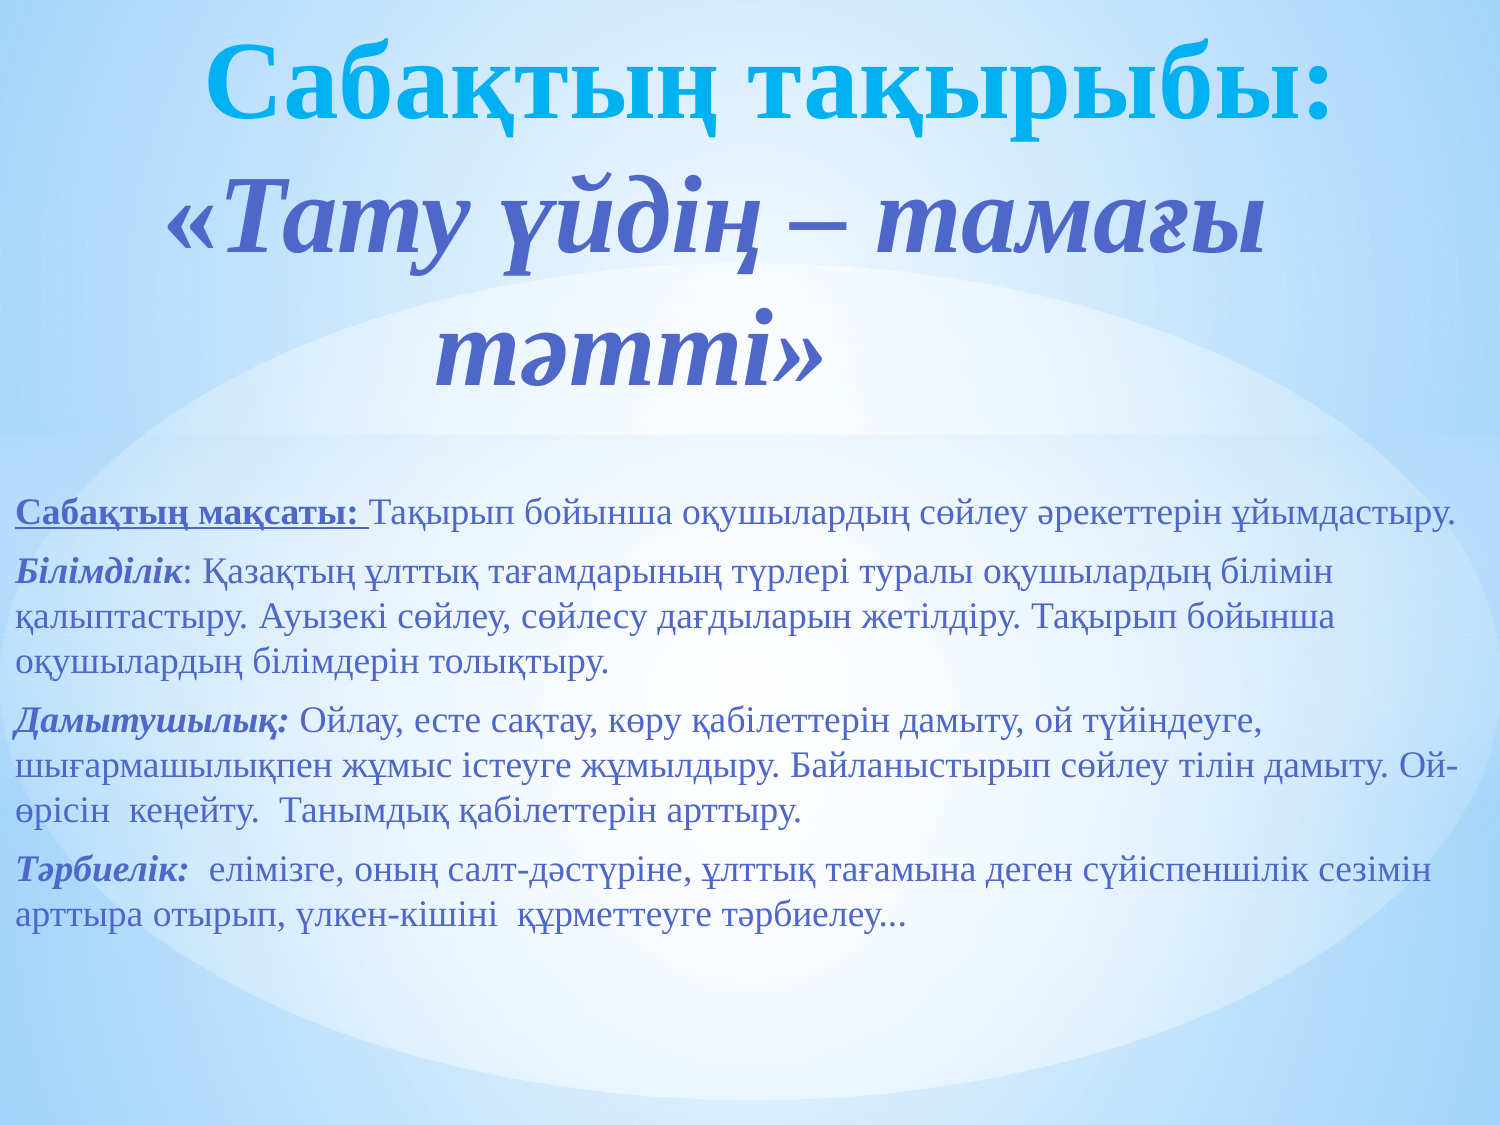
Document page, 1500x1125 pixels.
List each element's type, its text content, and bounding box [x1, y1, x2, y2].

title Сабақтың тақырыбы: «Тату үйдің – тамағы тәтті» [112, 0, 1400, 740]
subtitle Сабақтың мақсаты: Тақырып бойынша оқушылардың сөйлеу әрекеттерін ұйымдастыру. Білімділік: Қазақтың ұлттық тағамдарының түрлері туралы оқушылардың білімін қалыптастыру. Ауызекі сөйлеу, сөйлесу дағдыларын жетілдіру. Тақырып бойынша оқушылардың білімдерін толықтыру. Дамытушылық: Ойлау, есте сақтау, көру қабілеттерін дамыту, ой түйіндеуге, шығармашылықпен жұмыс істеуге жұмылдыру. Байланыстырып сөйлеу тілін дамыту. Ой-өрісін кеңейту. Танымдық қабілеттерін арттыру. Тәрбиелік: елімізге, оның салт-дәстүріне, ұлттық тағамына деген сүйіспеншілік сезімін арттыра отырып, үлкен-кішіні құрметтеуге тәрбиелеу... [0, 479, 1495, 1125]
